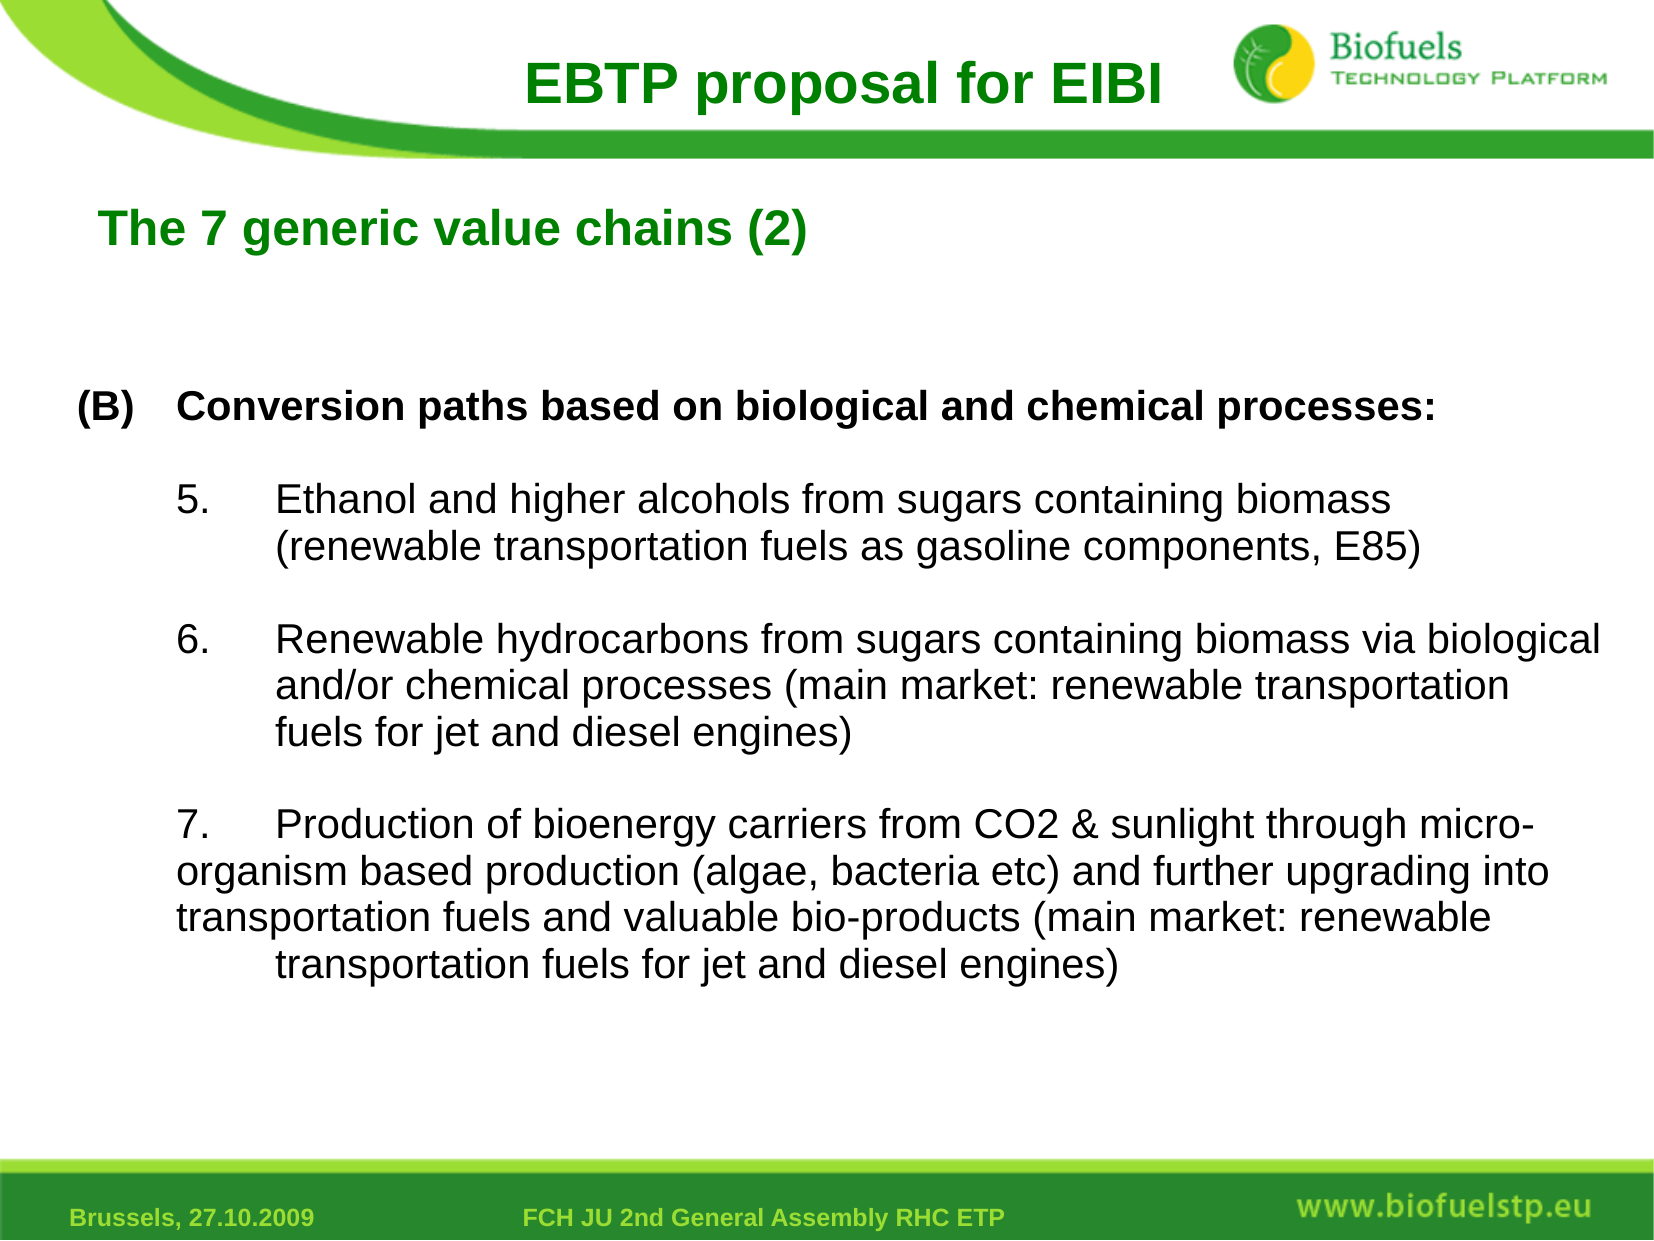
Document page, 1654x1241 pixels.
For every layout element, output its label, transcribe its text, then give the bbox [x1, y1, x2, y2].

text_box Conversion paths based on biological and chemical processes: 5. Ethanol and higher alcohols from sugars containing biomass (renewable transportation fuels as gasoline components, E85) 6. Renewable hydrocarbons from sugars containing biomass via biological and/or chemical processes (main market: renewable transportation fuels for jet and diesel engines) 7. Production of bioenergy carriers from CO2 & sunlight through micro- organism based production (algae, bacteria etc) and further upgrading into transportation fuels and valuable bio-products (main market: renewable transportation fuels for jet and diesel engines) [76, 383, 1630, 1022]
list [58, 265, 1584, 1010]
text_box The 7 generic value chains (2) [82, 194, 1595, 264]
picture [0, 0, 1654, 1240]
text_box EBTP proposal for EIBI [460, 0, 1228, 98]
